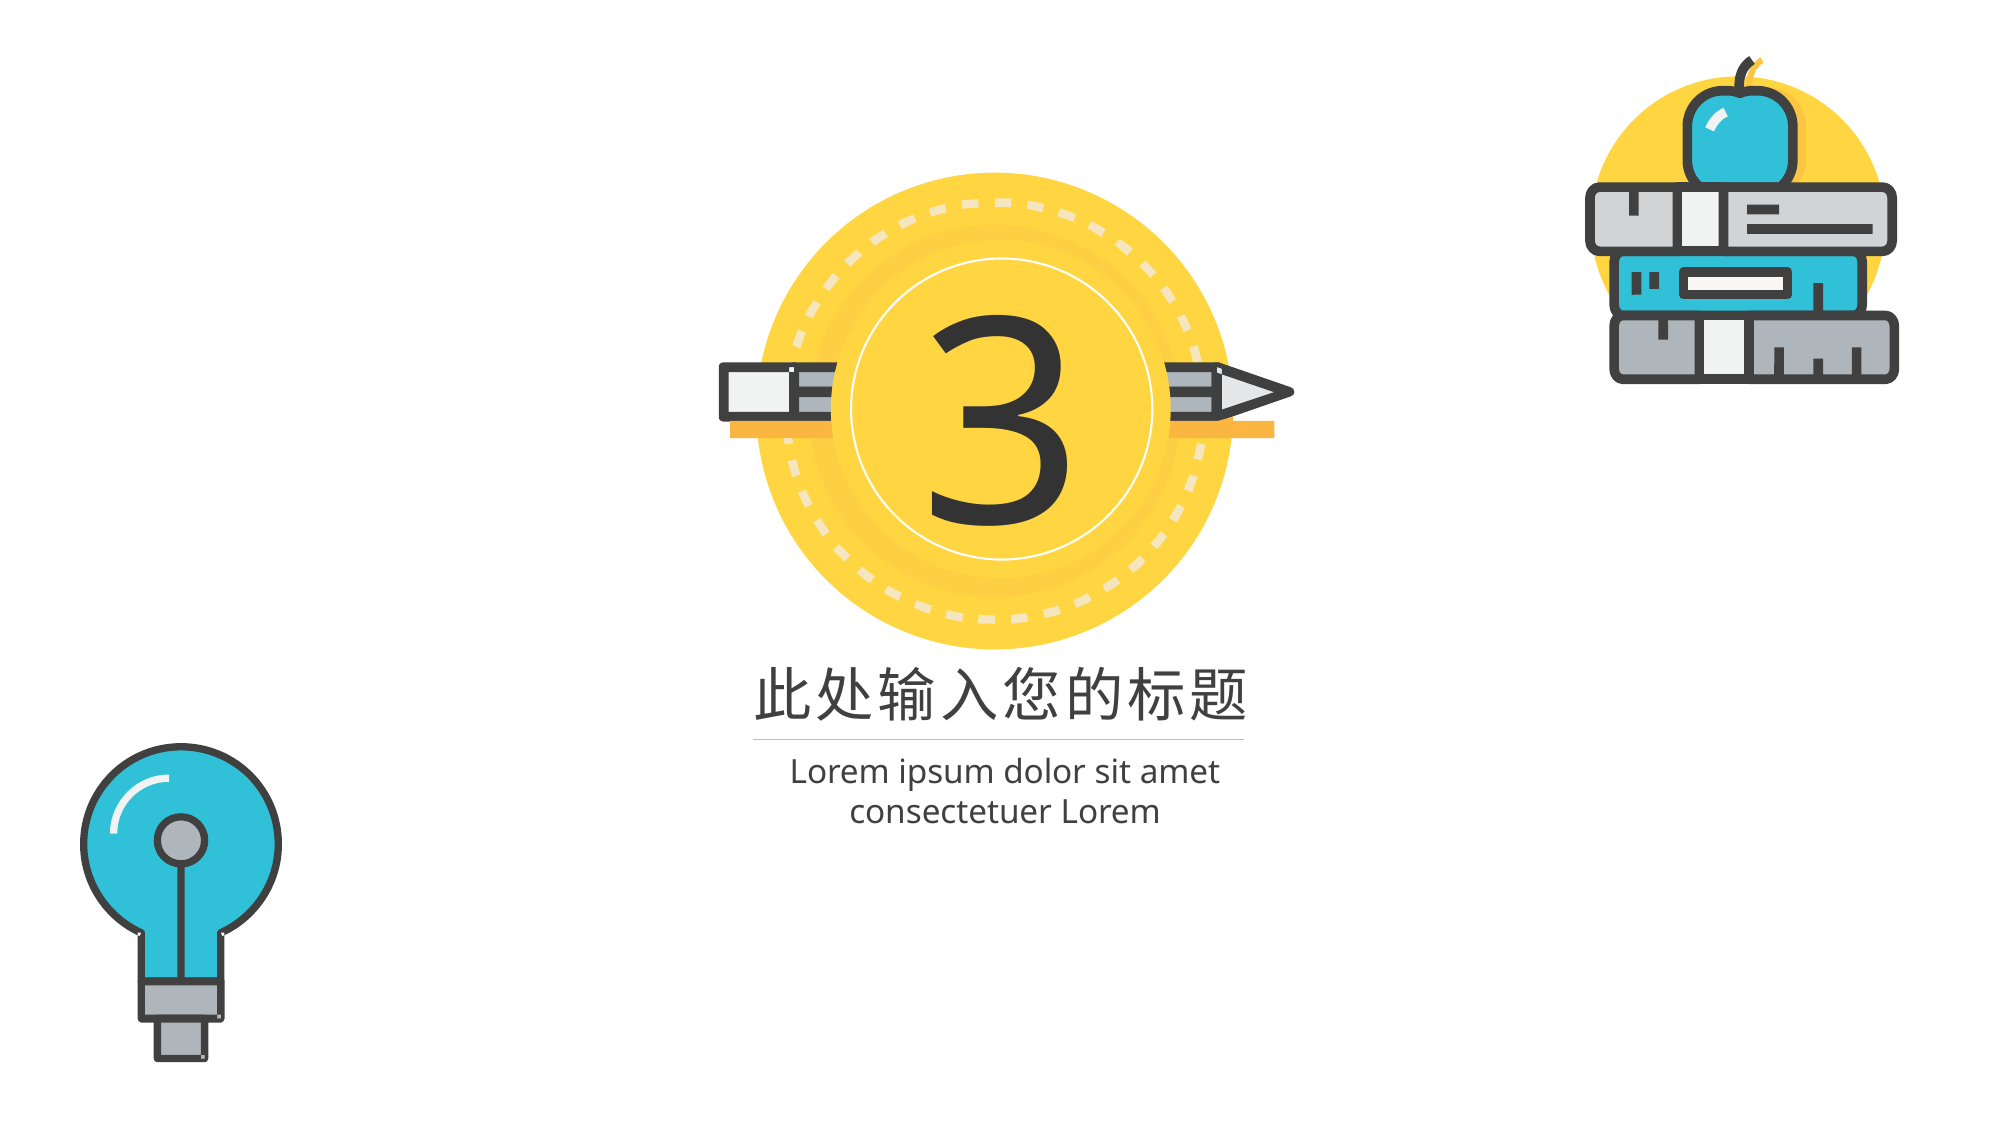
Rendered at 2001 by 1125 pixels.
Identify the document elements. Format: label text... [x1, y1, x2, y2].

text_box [718, 172, 1295, 650]
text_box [1589, 57, 1895, 380]
text_box 此处输入您的标题 [696, 651, 1306, 736]
text_box Lorem ipsum dolor sit amet consectetuer Lorem [740, 743, 1271, 838]
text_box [79, 742, 282, 1063]
